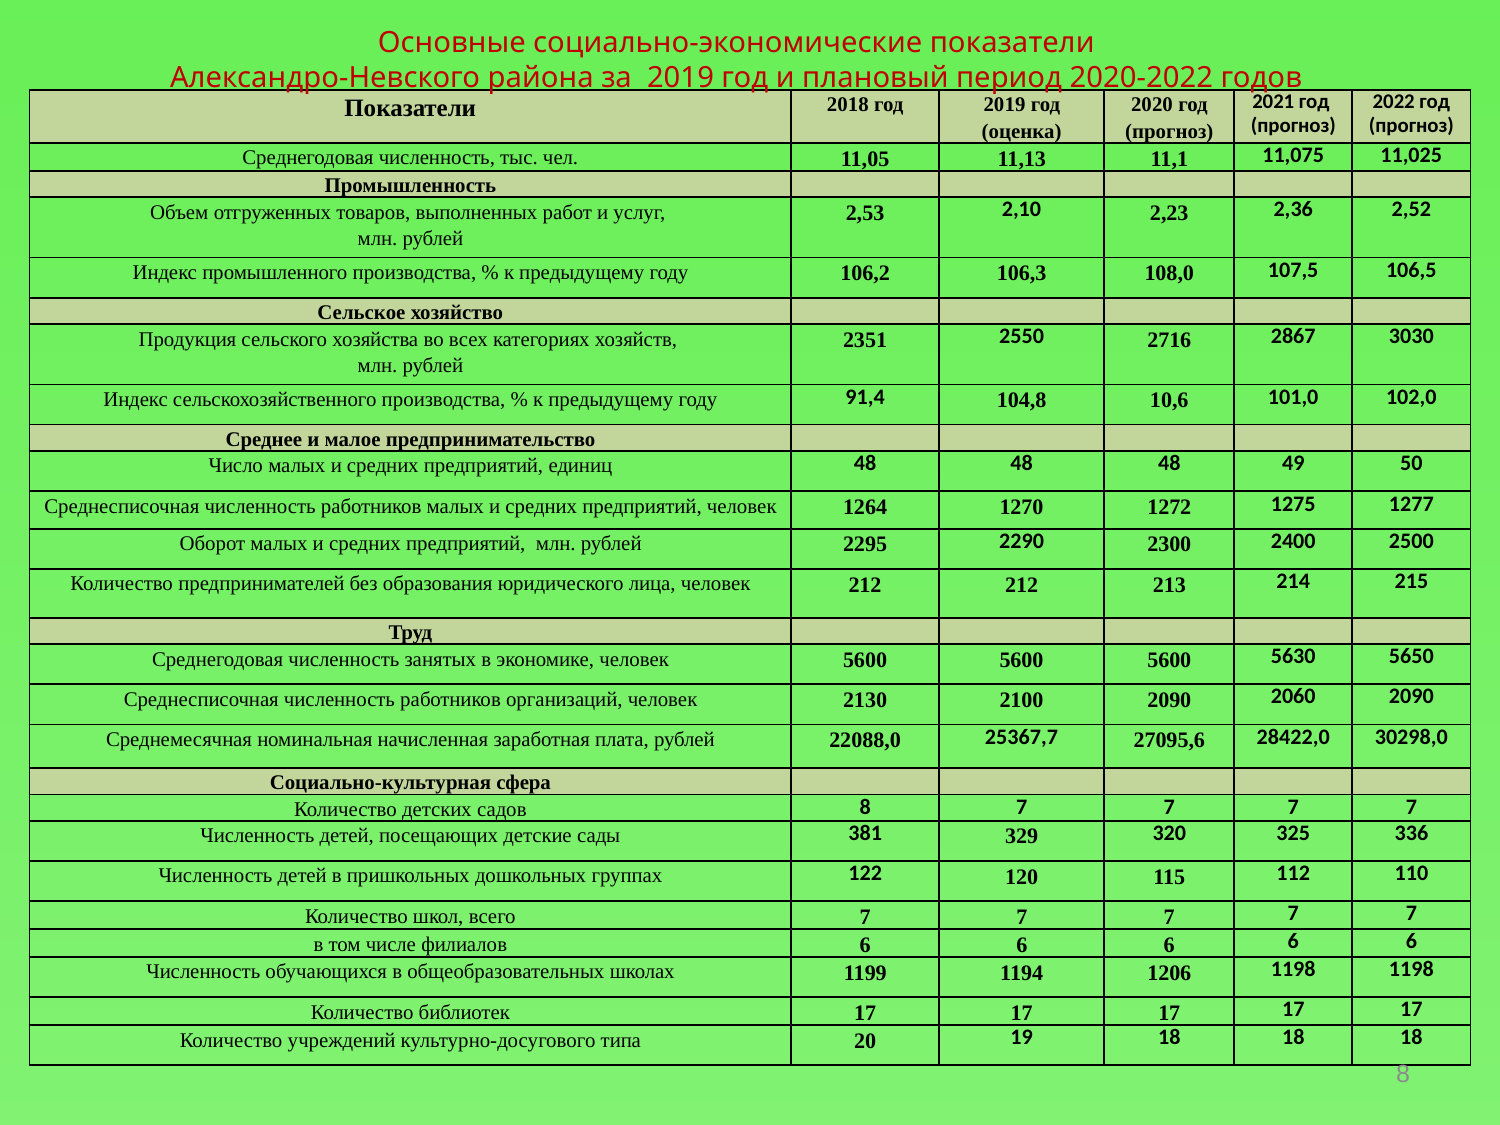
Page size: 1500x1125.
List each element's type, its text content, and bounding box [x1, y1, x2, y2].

table_cell [792, 425, 938, 450]
table_cell 106,2 [792, 258, 938, 297]
table_cell [1105, 769, 1233, 794]
table_cell 122 [792, 862, 938, 900]
table_header 2018 год [792, 136, 938, 142]
table_cell 6 [1105, 930, 1233, 956]
table_cell 7 [1105, 902, 1233, 928]
table_cell 6 [1353, 930, 1470, 956]
table_cell 1198 [1353, 958, 1470, 996]
table_cell 1206 [1105, 958, 1233, 996]
table_cell 2867 [1235, 325, 1351, 384]
table_cell 7 [1353, 902, 1470, 928]
table_cell Численность детей, посещающих детские сады [30, 822, 790, 860]
table_cell 2090 [1353, 685, 1470, 724]
table_cell 5650 [1353, 645, 1470, 683]
table_cell Количество школ, всего [30, 902, 790, 928]
table_cell 11,05 [792, 144, 938, 170]
table_cell [792, 769, 938, 794]
table_header 2019 год (оценка) [940, 136, 1103, 142]
table_cell [1353, 299, 1470, 323]
table_cell 10,6 [1105, 385, 1233, 424]
table_cell 17 [1105, 998, 1233, 1024]
table_cell 101,0 [1235, 385, 1351, 424]
table_header Показатели [30, 91, 790, 142]
table_cell Количество детских садов [30, 795, 790, 820]
table_cell 91,4 [792, 385, 938, 424]
table_cell 2060 [1235, 685, 1351, 724]
table_cell 112 [1235, 862, 1351, 900]
table_cell 25367,7 [940, 725, 1103, 767]
table_cell 2,23 [1105, 198, 1233, 257]
table_cell Среднесписочная численность работников организаций, человек [30, 685, 790, 724]
table_cell 6 [1235, 930, 1351, 956]
table_cell 2090 [1105, 685, 1233, 724]
table_cell 212 [792, 570, 938, 617]
table_cell 5600 [940, 645, 1103, 683]
table_cell Среднемесячная номинальная начисленная заработная плата, рублей [30, 725, 790, 767]
table_cell 11,13 [940, 144, 1103, 170]
table_cell [1235, 425, 1351, 450]
table_cell Количество предпринимателей без образования юридического лица, человек [30, 570, 790, 617]
table_cell 215 [1353, 570, 1470, 617]
table_cell 5600 [792, 645, 938, 683]
table_cell 3030 [1353, 325, 1470, 384]
table_cell 48 [792, 452, 938, 490]
table_cell 1199 [792, 958, 938, 996]
table_cell Оборот малых и средних предприятий, млн. рублей [30, 530, 790, 568]
table_cell 11,025 [1353, 144, 1470, 170]
table_cell [1353, 425, 1470, 450]
table_header 2021 год (прогноз) [1235, 91, 1351, 142]
table_cell 1275 [1235, 492, 1351, 528]
table_cell [1235, 619, 1351, 643]
table_cell 329 [940, 822, 1103, 860]
table_cell 7 [940, 902, 1103, 928]
table_cell 7 [1353, 795, 1470, 820]
table_cell Социально-культурная сфера [30, 769, 790, 794]
table_cell 2290 [940, 530, 1103, 568]
table_cell [1235, 172, 1351, 196]
table_cell 17 [1353, 998, 1470, 1024]
table_cell 5600 [1105, 645, 1233, 683]
table_cell 19 [940, 1026, 1103, 1064]
table_cell Среднесписочная численность работников малых и средних предприятий, человек [30, 492, 790, 528]
table_cell [940, 769, 1103, 794]
table_cell [1105, 425, 1233, 450]
table_cell 7 [792, 902, 938, 928]
table_cell [940, 619, 1103, 643]
table_cell Число малых и средних предприятий, единиц [30, 452, 790, 490]
table_cell 6 [940, 930, 1103, 956]
table_cell Индекс промышленного производства, % к предыдущему году [30, 258, 790, 297]
table_cell 17 [1235, 998, 1351, 1024]
table_cell 1198 [1235, 958, 1351, 996]
table_cell [792, 299, 938, 323]
table_cell 2351 [792, 325, 938, 384]
table_cell 104,8 [940, 385, 1103, 424]
table_cell 1272 [1105, 492, 1233, 528]
table_cell 120 [940, 862, 1103, 900]
table_cell 1264 [792, 492, 938, 528]
table_cell 2,53 [792, 198, 938, 257]
table_cell 106,5 [1353, 258, 1470, 297]
table_cell Промышленность [30, 172, 790, 196]
table_cell [1353, 619, 1470, 643]
table_cell 214 [1235, 570, 1351, 617]
table_cell 2130 [792, 685, 938, 724]
table_cell 28422,0 [1235, 725, 1351, 767]
table_cell 2550 [940, 325, 1103, 384]
table_cell 22088,0 [792, 725, 938, 767]
table_cell в том числе филиалов [30, 930, 790, 956]
table_cell [792, 619, 938, 643]
table_header 2020 год (прогноз) [1105, 136, 1233, 142]
table_cell 2400 [1235, 530, 1351, 568]
table_cell 320 [1105, 822, 1233, 860]
table_cell 2500 [1353, 530, 1470, 568]
table_cell 2,10 [940, 198, 1103, 257]
table_cell [1105, 172, 1233, 196]
table_cell [1105, 299, 1233, 323]
table_cell 1194 [940, 958, 1103, 996]
table_cell 18 [1105, 1026, 1233, 1042]
table_cell 2716 [1105, 325, 1233, 384]
table_cell Объем отгруженных товаров, выполненных работ и услуг, млн. рублей [30, 198, 790, 257]
table_cell Сельское хозяйство [30, 299, 790, 323]
table_cell 212 [940, 570, 1103, 617]
table_cell Индекс сельскохозяйственного производства, % к предыдущему году [30, 385, 790, 424]
table_cell Количество учреждений культурно-досугового типа [30, 1026, 790, 1064]
table_cell 2295 [792, 530, 938, 568]
table_cell Продукция сельского хозяйства во всех категориях хозяйств, млн. рублей [30, 325, 790, 384]
table_cell 17 [940, 998, 1103, 1024]
table_cell 2300 [1105, 530, 1233, 568]
table_cell 108,0 [1105, 258, 1233, 297]
table_cell 18 [1235, 1026, 1351, 1042]
table_cell 11,1 [1105, 144, 1233, 170]
slide_number 8 [1074, 1042, 1425, 1103]
table_cell 27095,6 [1105, 725, 1233, 767]
table_cell 7 [1235, 902, 1351, 928]
table_cell 336 [1353, 822, 1470, 860]
table_cell Среднегодовая численность занятых в экономике, человек [30, 645, 790, 683]
table_cell [1353, 769, 1470, 794]
table_cell 8 [792, 795, 938, 820]
table_cell 115 [1105, 862, 1233, 900]
table_cell 102,0 [1353, 385, 1470, 424]
table_cell 1270 [940, 492, 1103, 528]
text_box Основные социально-экономические показатели Александро-Невского района за 2019 год и плановый период 2020-2022 годов [154, 15, 1326, 136]
table_cell 5630 [1235, 645, 1351, 683]
table_cell 107,5 [1235, 258, 1351, 297]
table_cell Среднегодовая численность, тыс. чел. [30, 144, 790, 170]
table_cell 1277 [1353, 492, 1470, 528]
table_cell [1353, 172, 1470, 196]
table_cell 7 [1235, 795, 1351, 820]
table_cell 381 [792, 822, 938, 860]
table_cell 213 [1105, 570, 1233, 617]
table_cell Среднее и малое предпринимательство [30, 425, 790, 450]
table_cell [1235, 769, 1351, 794]
table_cell [940, 425, 1103, 450]
table_cell 30298,0 [1353, 725, 1470, 767]
table_cell [940, 172, 1103, 196]
table_cell 18 [1353, 1026, 1470, 1064]
table_cell [940, 299, 1103, 323]
table_cell 2,36 [1235, 198, 1351, 257]
table_cell 6 [792, 930, 938, 956]
table_cell 106,3 [940, 258, 1103, 297]
table_header 2022 год (прогноз) [1353, 91, 1470, 142]
table_cell Труд [30, 619, 790, 643]
table_cell [792, 172, 938, 196]
table_cell 49 [1235, 452, 1351, 490]
table_cell Количество библиотек [30, 998, 790, 1024]
table_cell 11,075 [1235, 144, 1351, 170]
table_cell 48 [1105, 452, 1233, 490]
table_cell 110 [1353, 862, 1470, 900]
table_cell [1235, 299, 1351, 323]
table_cell 2100 [940, 685, 1103, 724]
table_cell Численность детей в пришкольных дошкольных группах [30, 862, 790, 900]
table_cell 48 [940, 452, 1103, 490]
table_cell 325 [1235, 822, 1351, 860]
table_cell [1105, 619, 1233, 643]
table_cell 7 [940, 795, 1103, 820]
table_cell 7 [1105, 795, 1233, 820]
table_cell 17 [792, 998, 938, 1024]
table_cell Численность обучающихся в общеобразовательных школах [30, 958, 790, 996]
table_cell 50 [1353, 452, 1470, 490]
table_cell 2,52 [1353, 198, 1470, 257]
table_cell 20 [792, 1026, 938, 1064]
